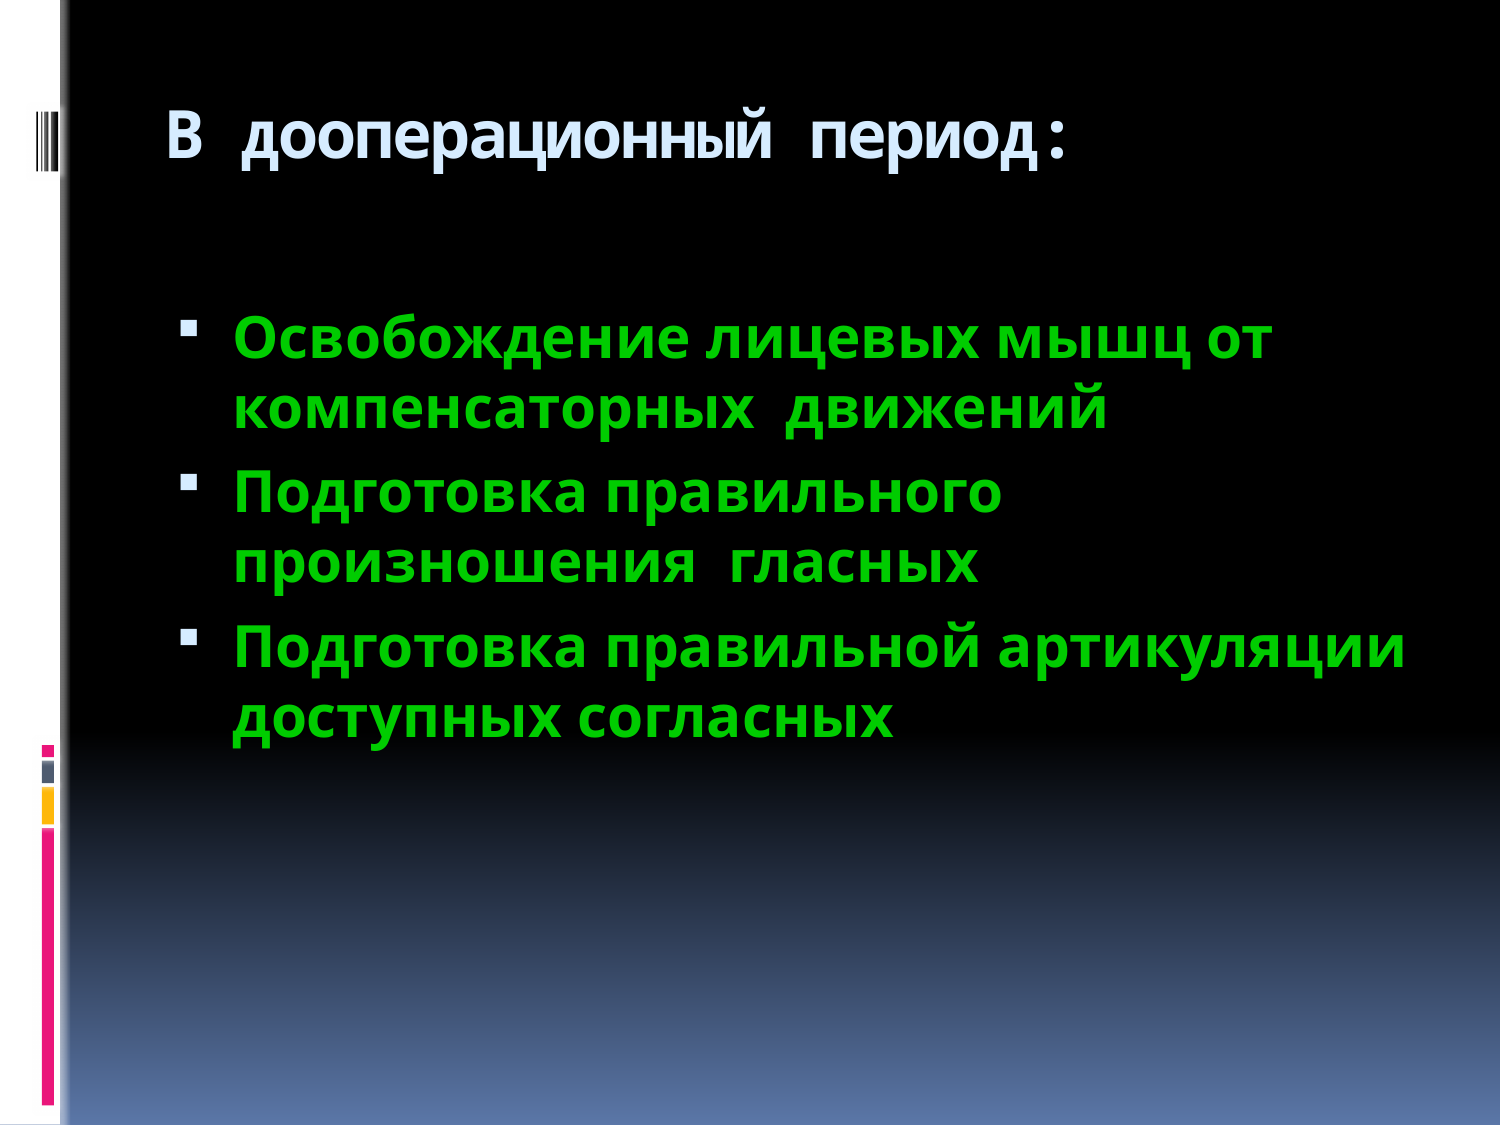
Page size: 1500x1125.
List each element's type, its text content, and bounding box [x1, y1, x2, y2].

title В дооперационный период: [150, 83, 1425, 234]
list Освобождение лицевых мышц от компенсаторных движений Подготовка правильного произношения гласных Подготовка правильной артикуляции доступных согласных [150, 292, 1425, 1043]
